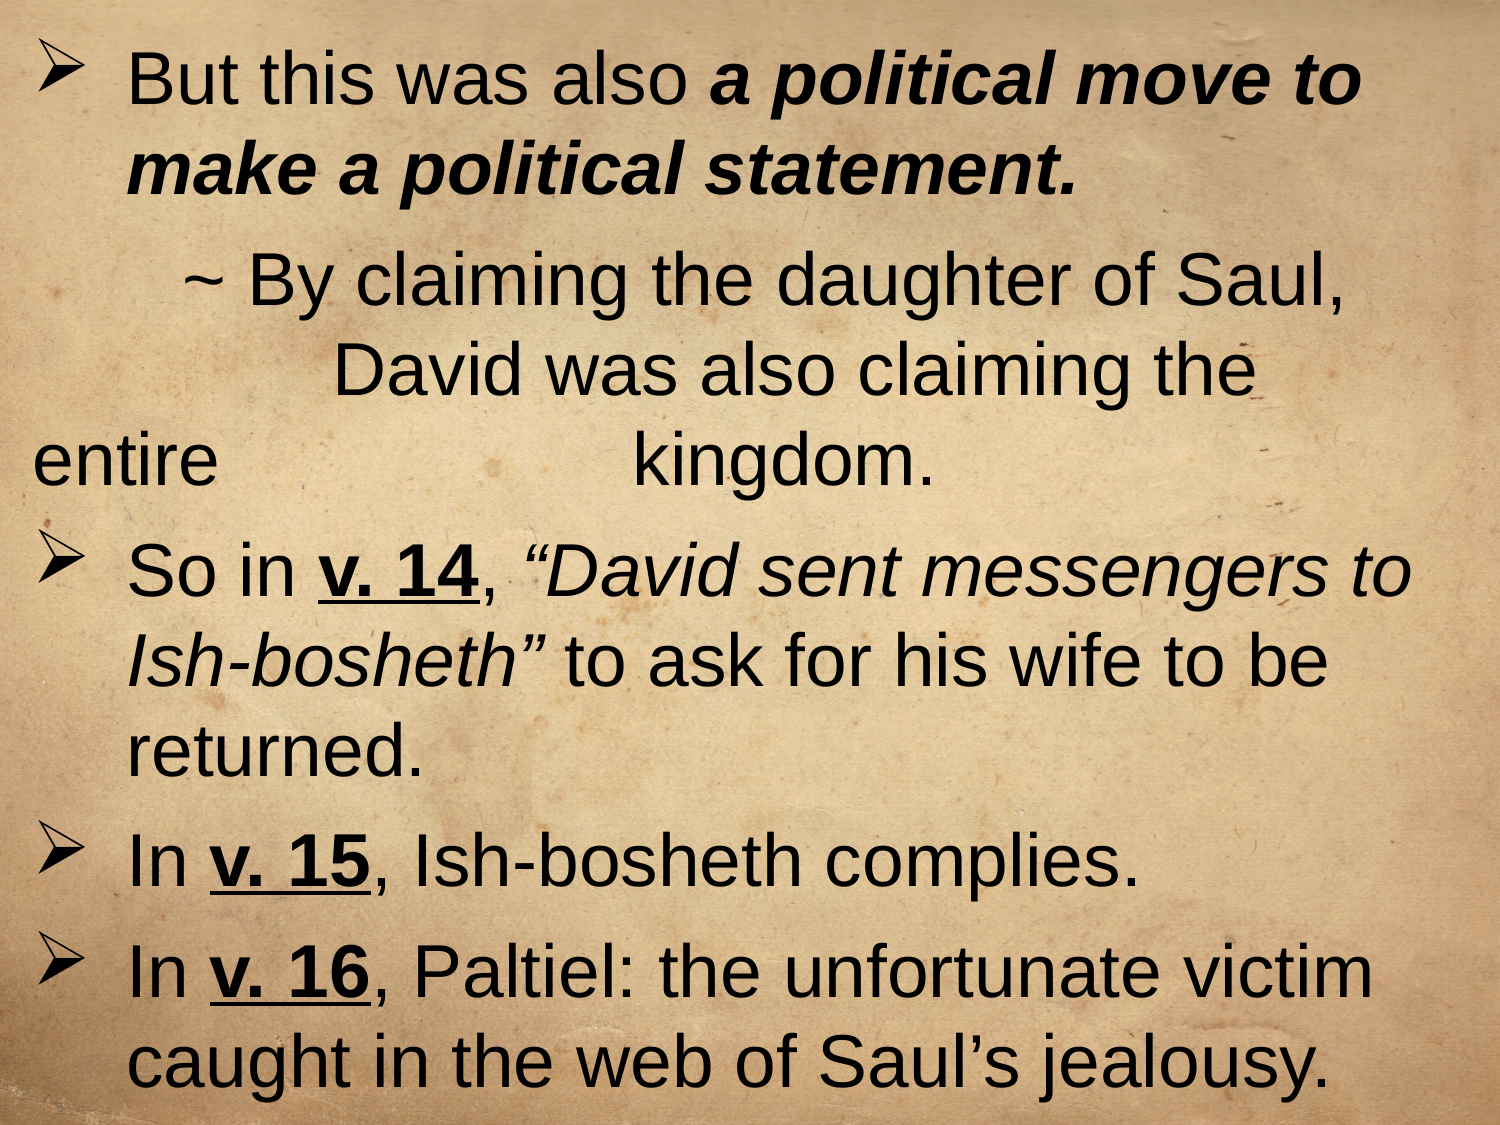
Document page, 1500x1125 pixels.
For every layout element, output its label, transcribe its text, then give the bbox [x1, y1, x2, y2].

picture [0, 0, 1500, 1125]
subtitle But this was also a political move to make a political statement. ~ By claiming the daughter of Saul, David was also claiming the entire kingdom. So in v. 14, “David sent messengers to Ish-bosheth” to ask for his wife to be returned. In v. 15, Ish-bosheth complies. In v. 16, Paltiel: the unfortunate victim caught in the web of Saul’s jealousy. [17, 21, 1483, 1125]
